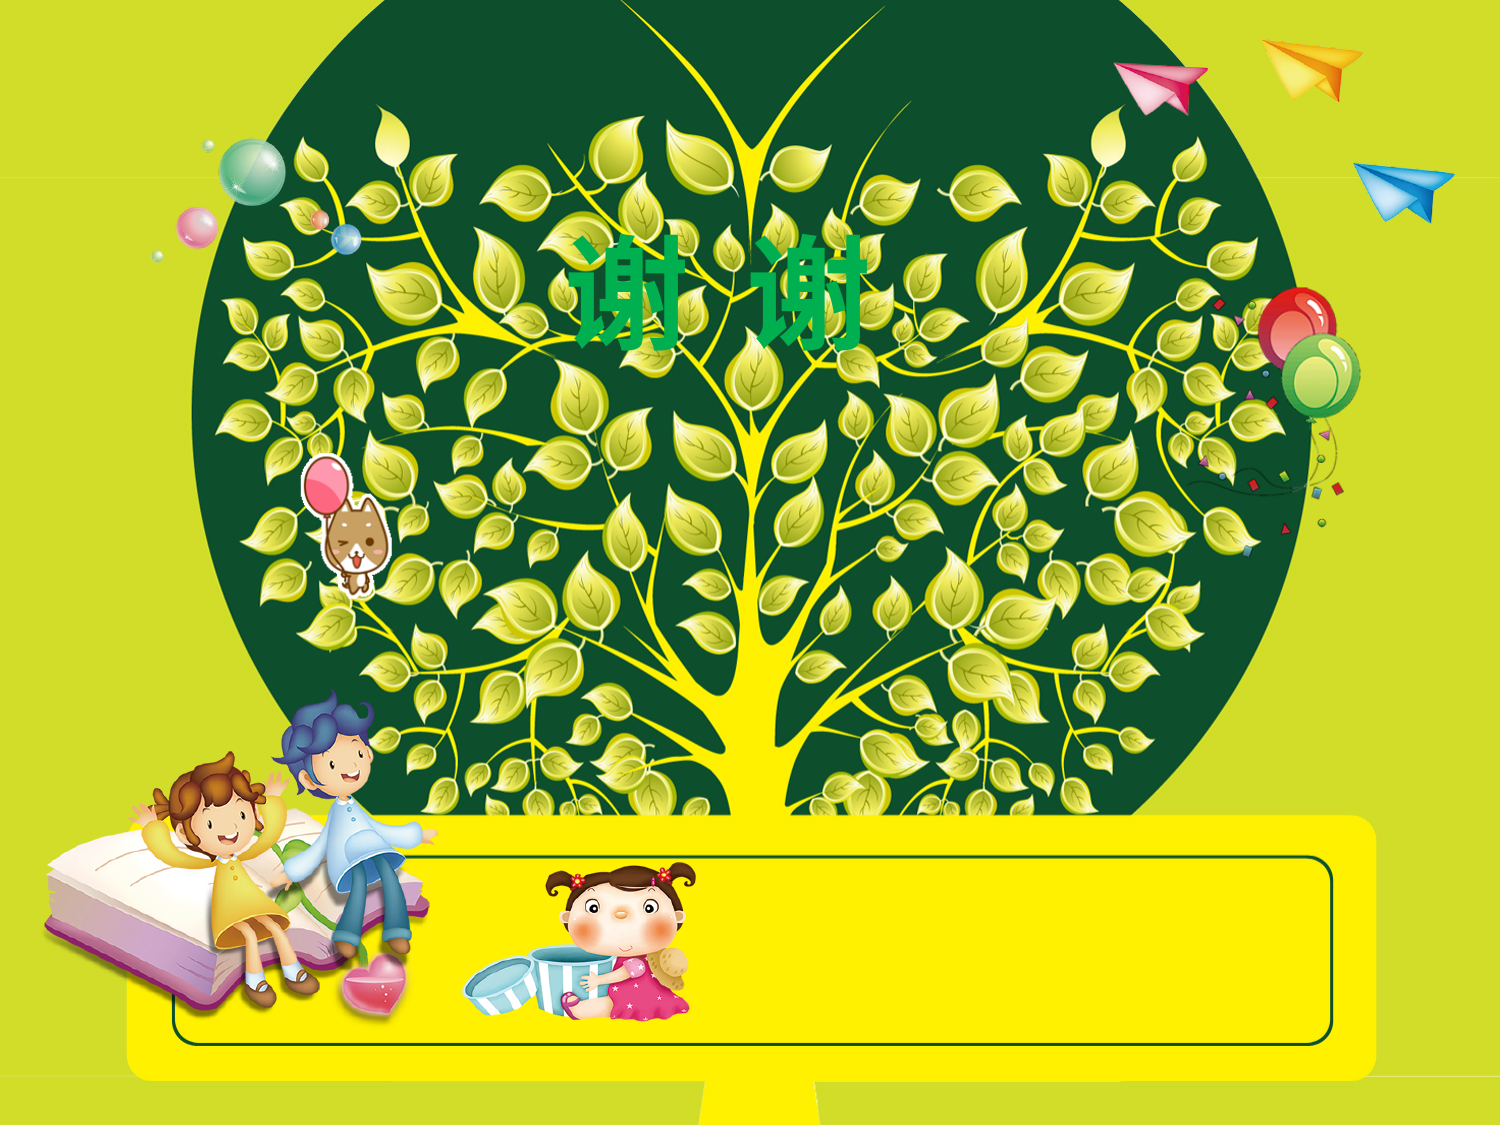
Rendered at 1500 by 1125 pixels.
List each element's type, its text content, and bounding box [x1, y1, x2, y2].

picture [0, 0, 1500, 1125]
text_box 谢 谢 [549, 208, 1050, 373]
